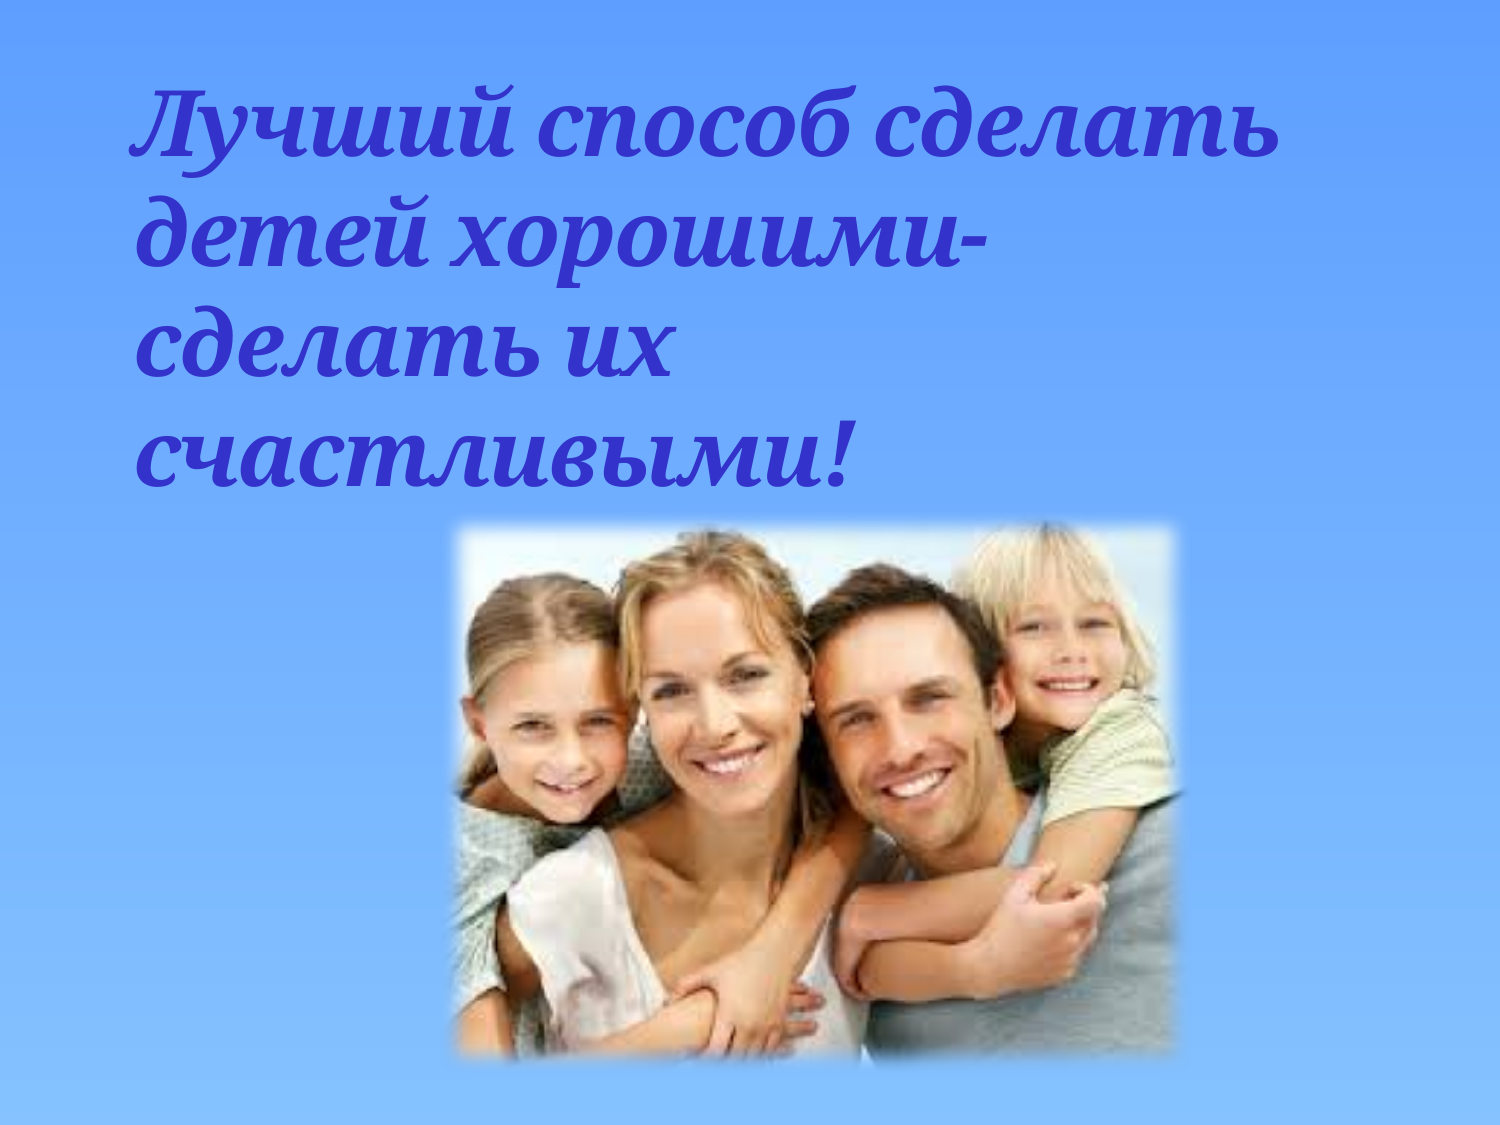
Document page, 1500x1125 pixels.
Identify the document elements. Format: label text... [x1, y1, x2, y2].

picture [441, 511, 1191, 1073]
title Лучший способ сделать детей хорошими- сделать их счастливыми! [118, 74, 1388, 512]
